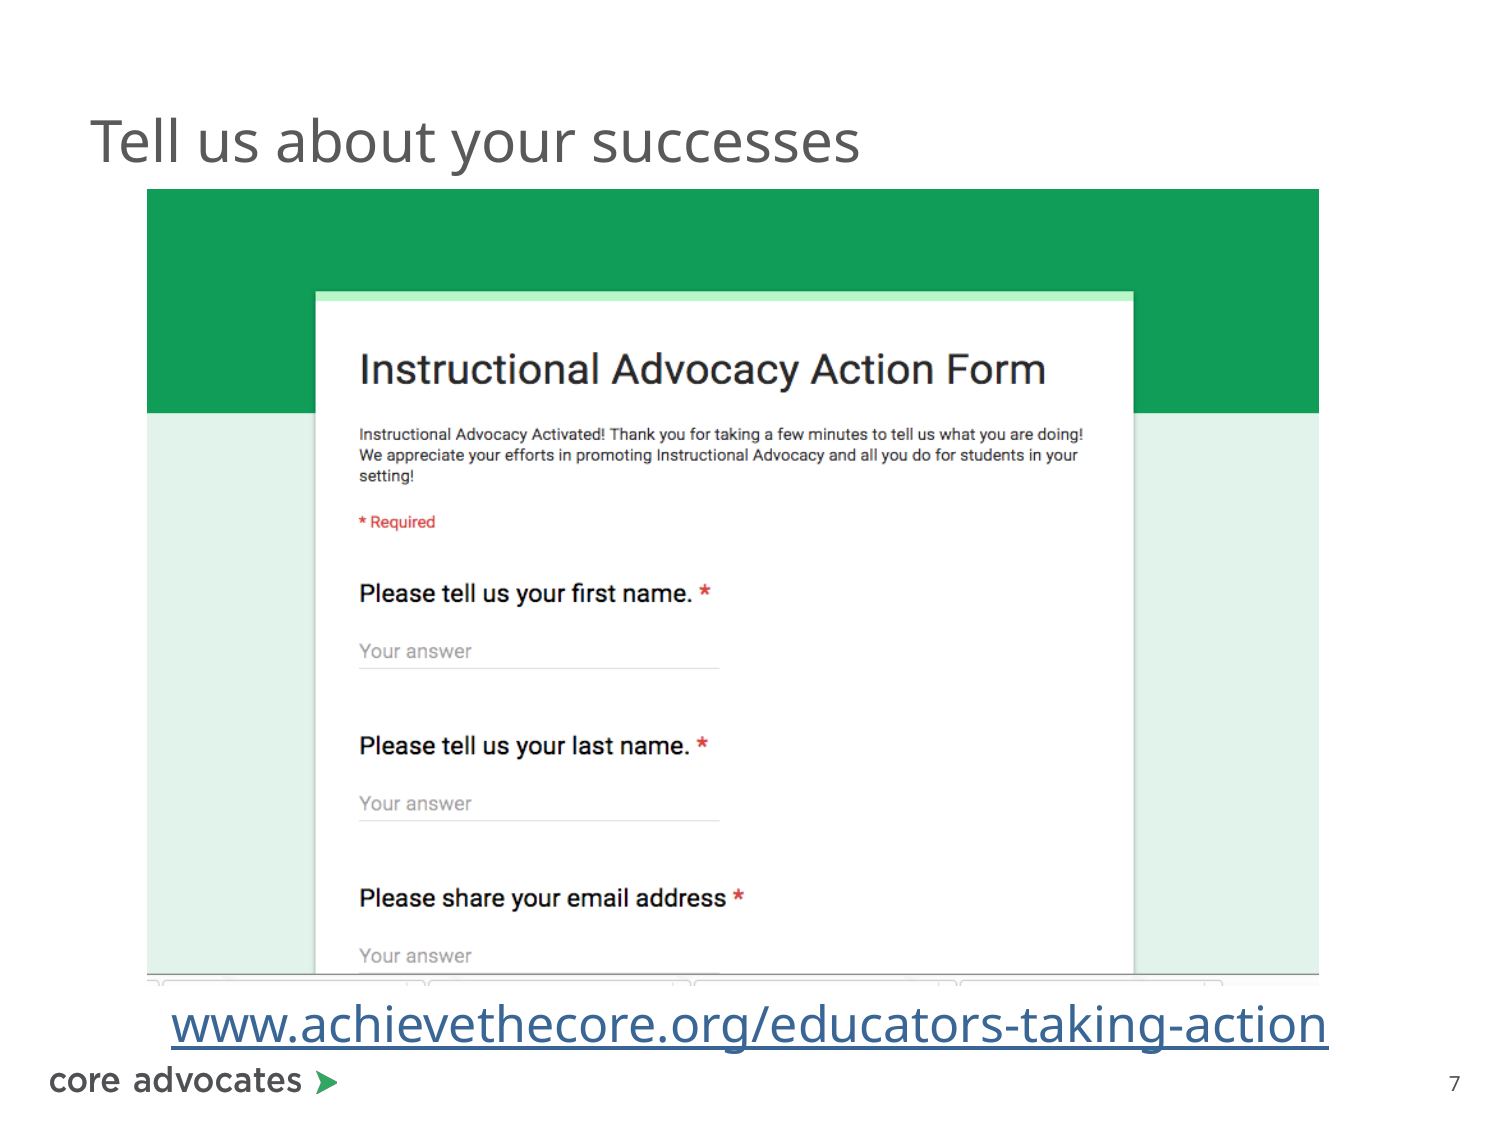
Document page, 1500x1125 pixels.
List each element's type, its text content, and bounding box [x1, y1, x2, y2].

picture [147, 188, 1320, 986]
text_box www.achievethecore.org/educators-taking-action [133, 985, 1367, 1067]
title Tell us about your successes [75, 45, 1425, 233]
picture [50, 1066, 337, 1094]
